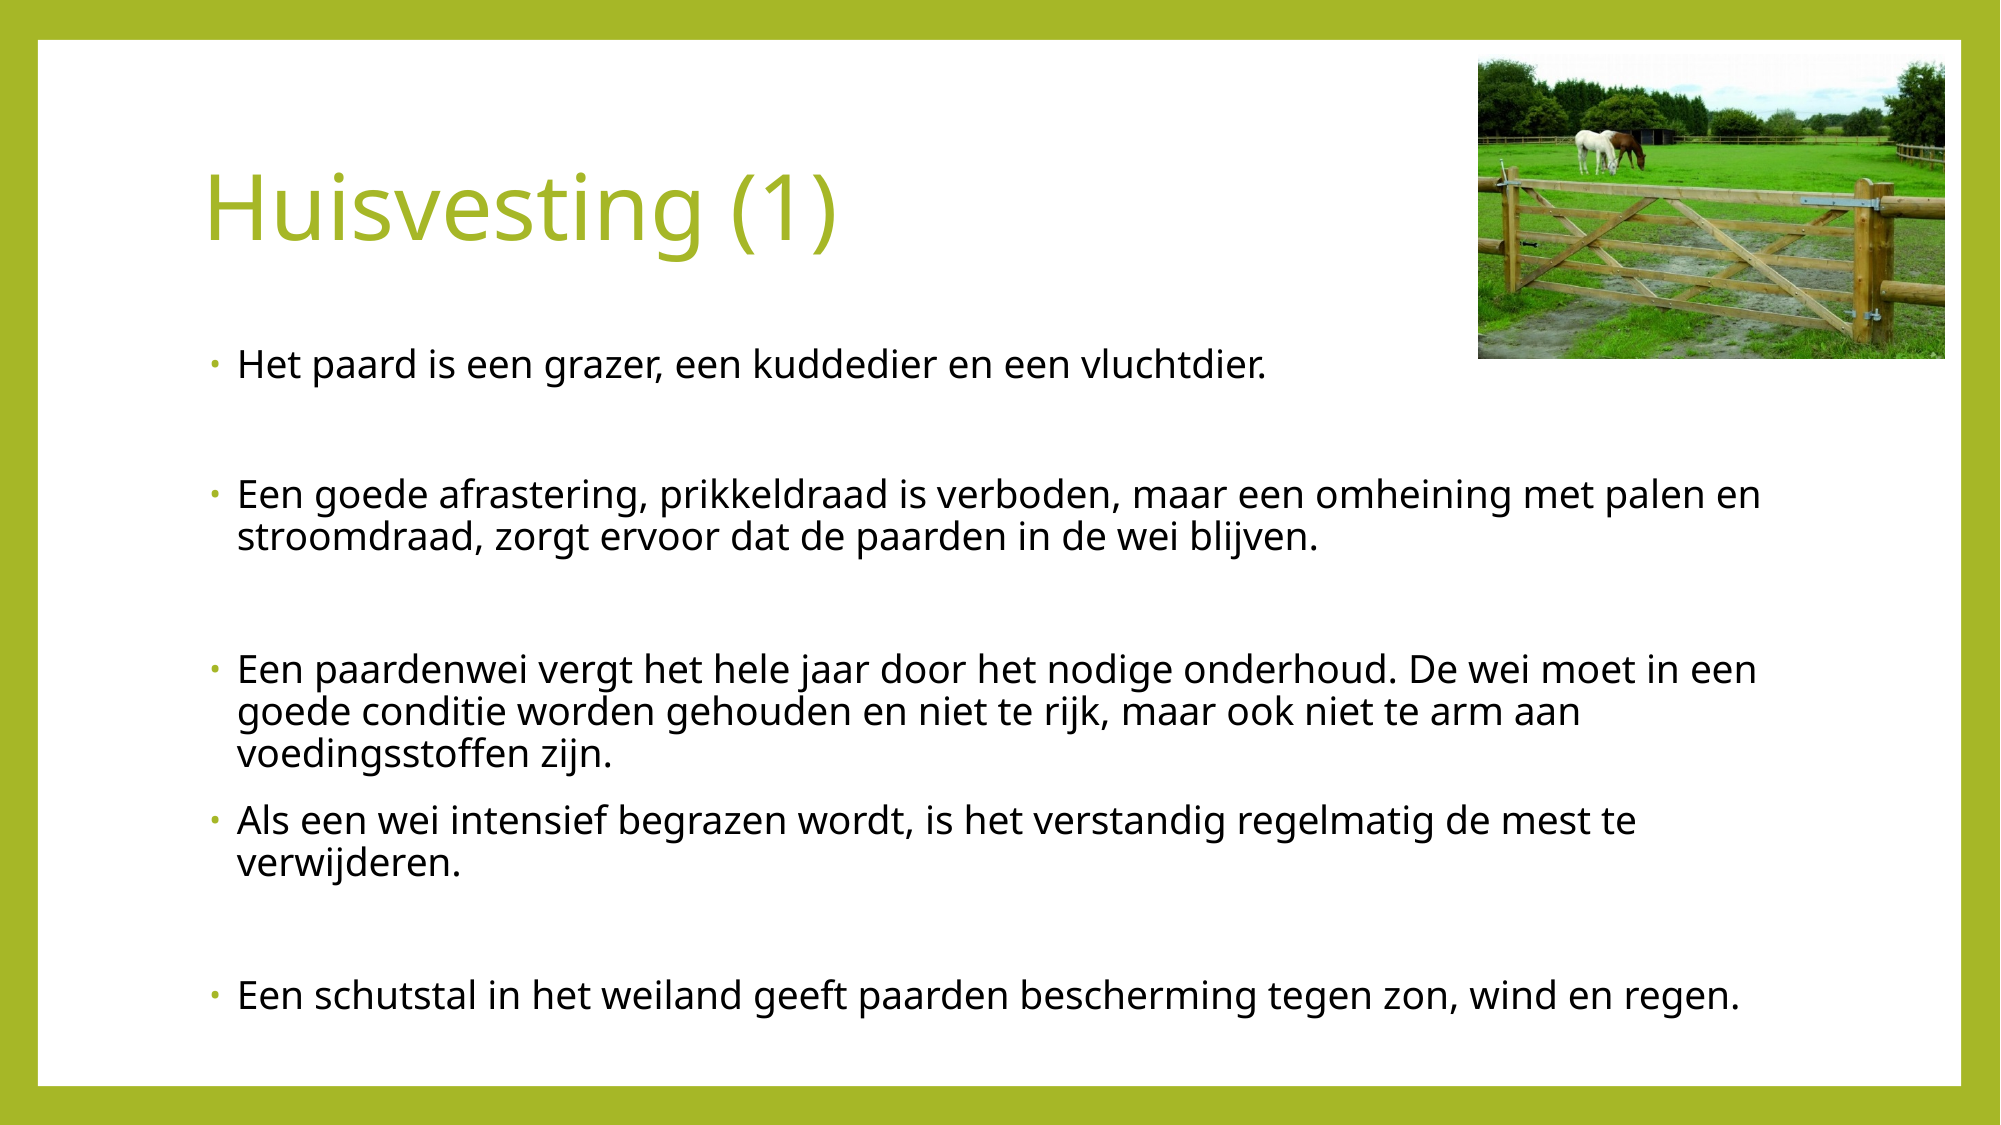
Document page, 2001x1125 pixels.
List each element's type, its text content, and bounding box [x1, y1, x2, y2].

title Huisvesting (1) [187, 99, 1472, 323]
list Het paard is een grazer, een kuddedier en een vluchtdier. Een goede afrastering, prikkeldraad is verboden, maar een omheining met palen en stroomdraad, zorgt ervoor dat de paarden in de wei blijven. Een paardenwei vergt het hele jaar door het nodige onderhoud. De wei moet in een goede conditie worden gehouden en niet te rijk, maar ook niet te arm aan voedingsstoffen zijn. Als een wei intensief begrazen wordt, is het verstandig regelmatig de mest te verwijderen. Een schutstal in het weiland geeft paarden bescherming tegen zon, wind en regen. [187, 337, 1808, 1033]
picture [1478, 54, 1946, 359]
